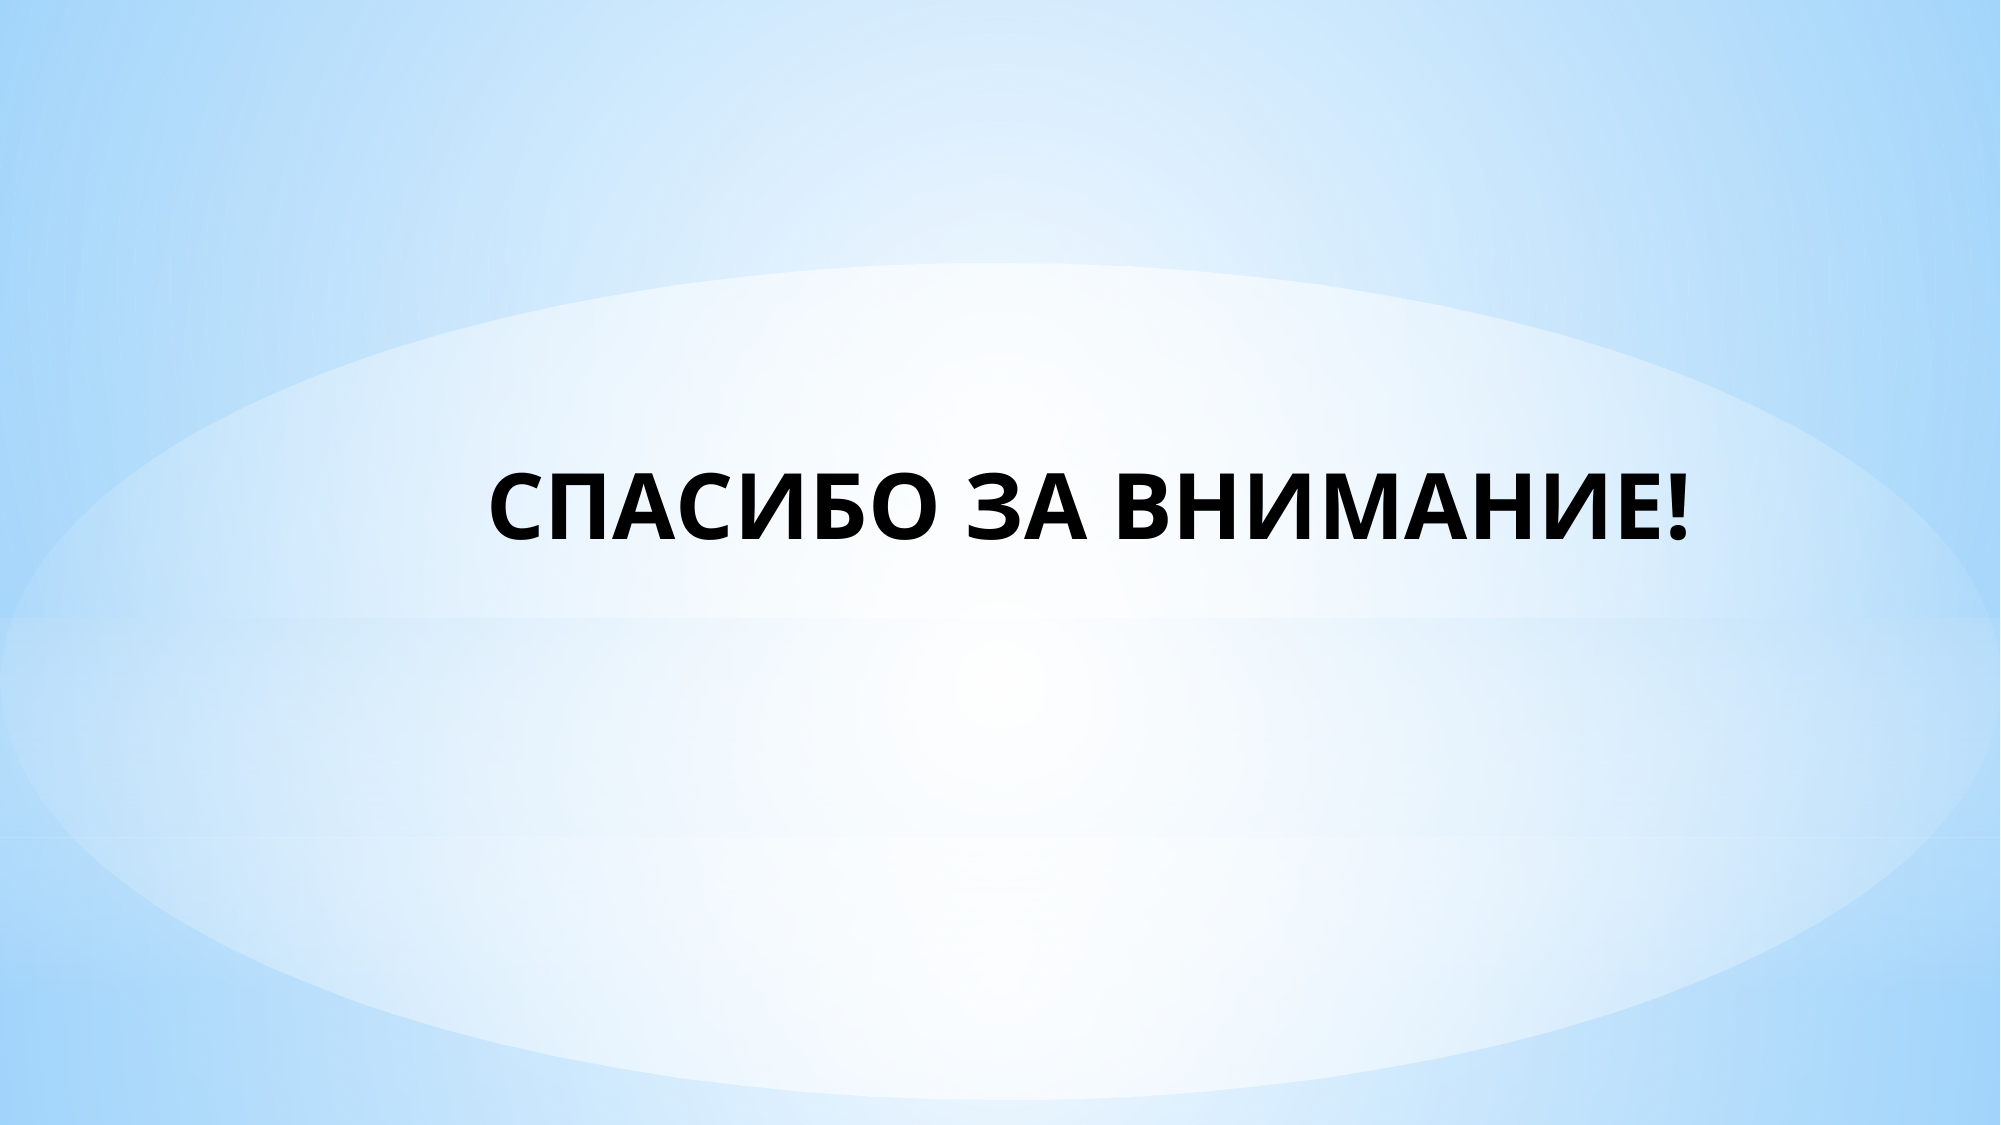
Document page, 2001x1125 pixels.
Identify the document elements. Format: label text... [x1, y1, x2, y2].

text_box СПАСИБО ЗА ВНИМАНИЕ! [316, 0, 1862, 566]
